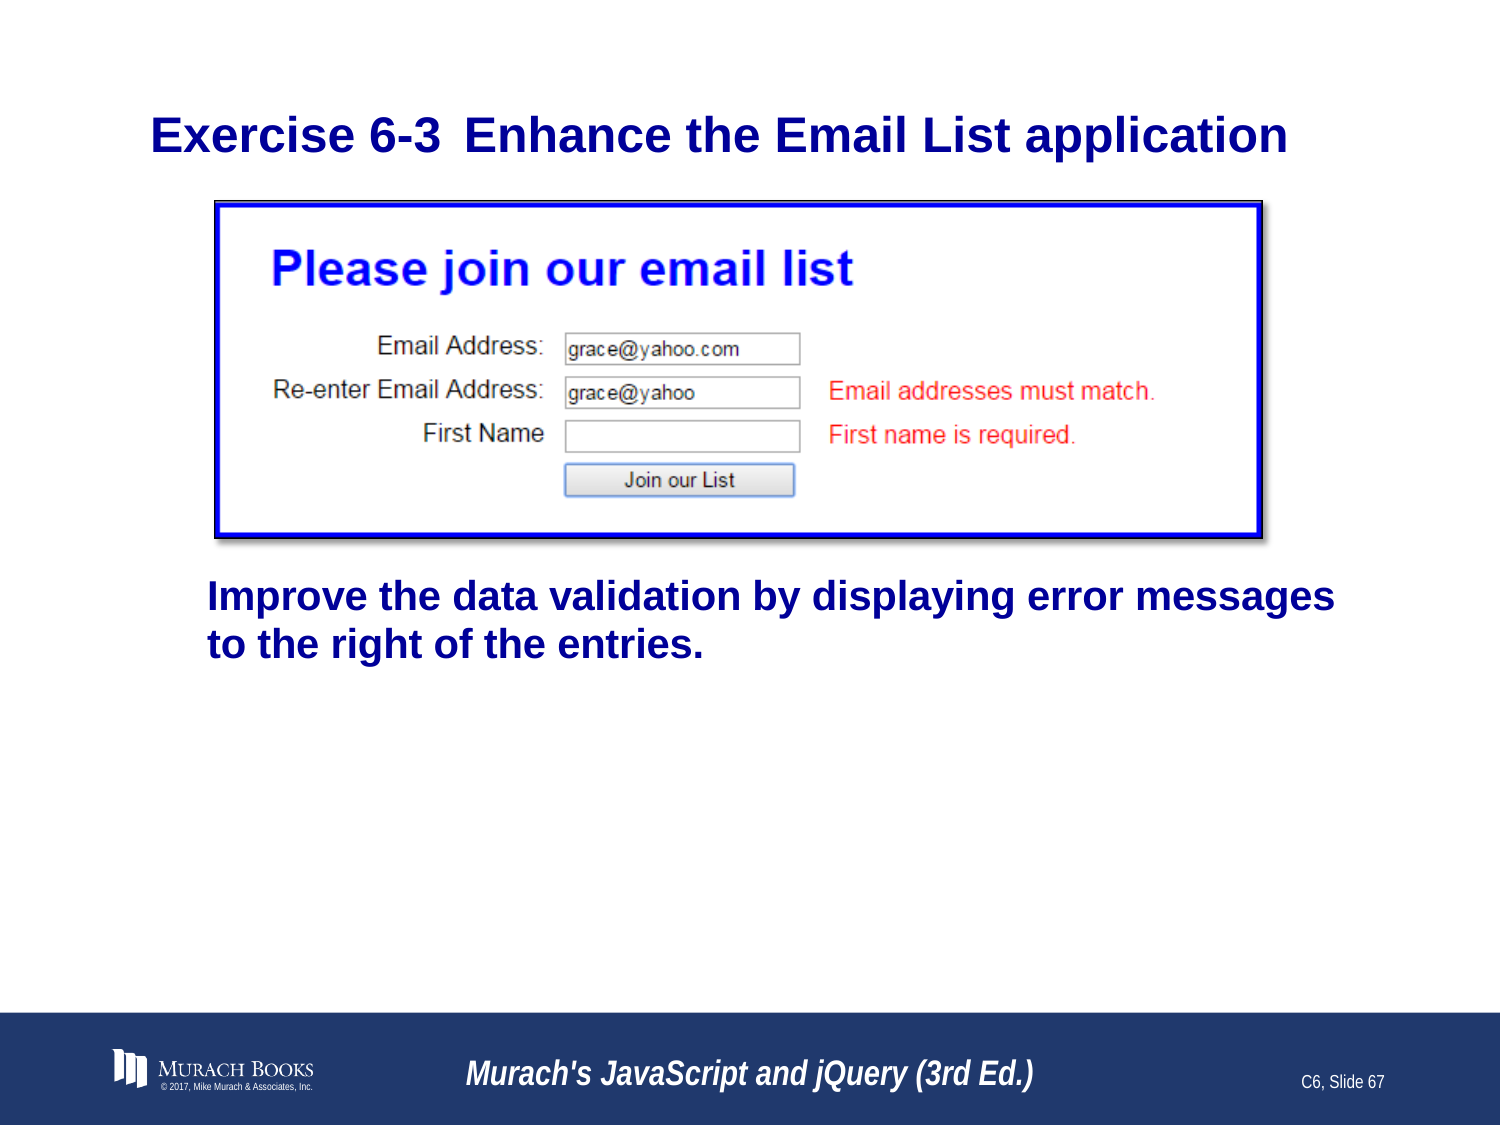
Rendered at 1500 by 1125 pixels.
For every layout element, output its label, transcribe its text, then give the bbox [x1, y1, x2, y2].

title Exercise 6-3 Enhance the Email List application [150, 102, 1350, 164]
footer © 2017, Mike Murach & Associates, Inc. [12, 1025, 463, 1100]
slide_number C6, Slide 67 [1087, 1025, 1400, 1100]
slide_number Murach's JavaScript and jQuery (3rd Ed.) [463, 1025, 1050, 1100]
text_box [149, 187, 1350, 681]
